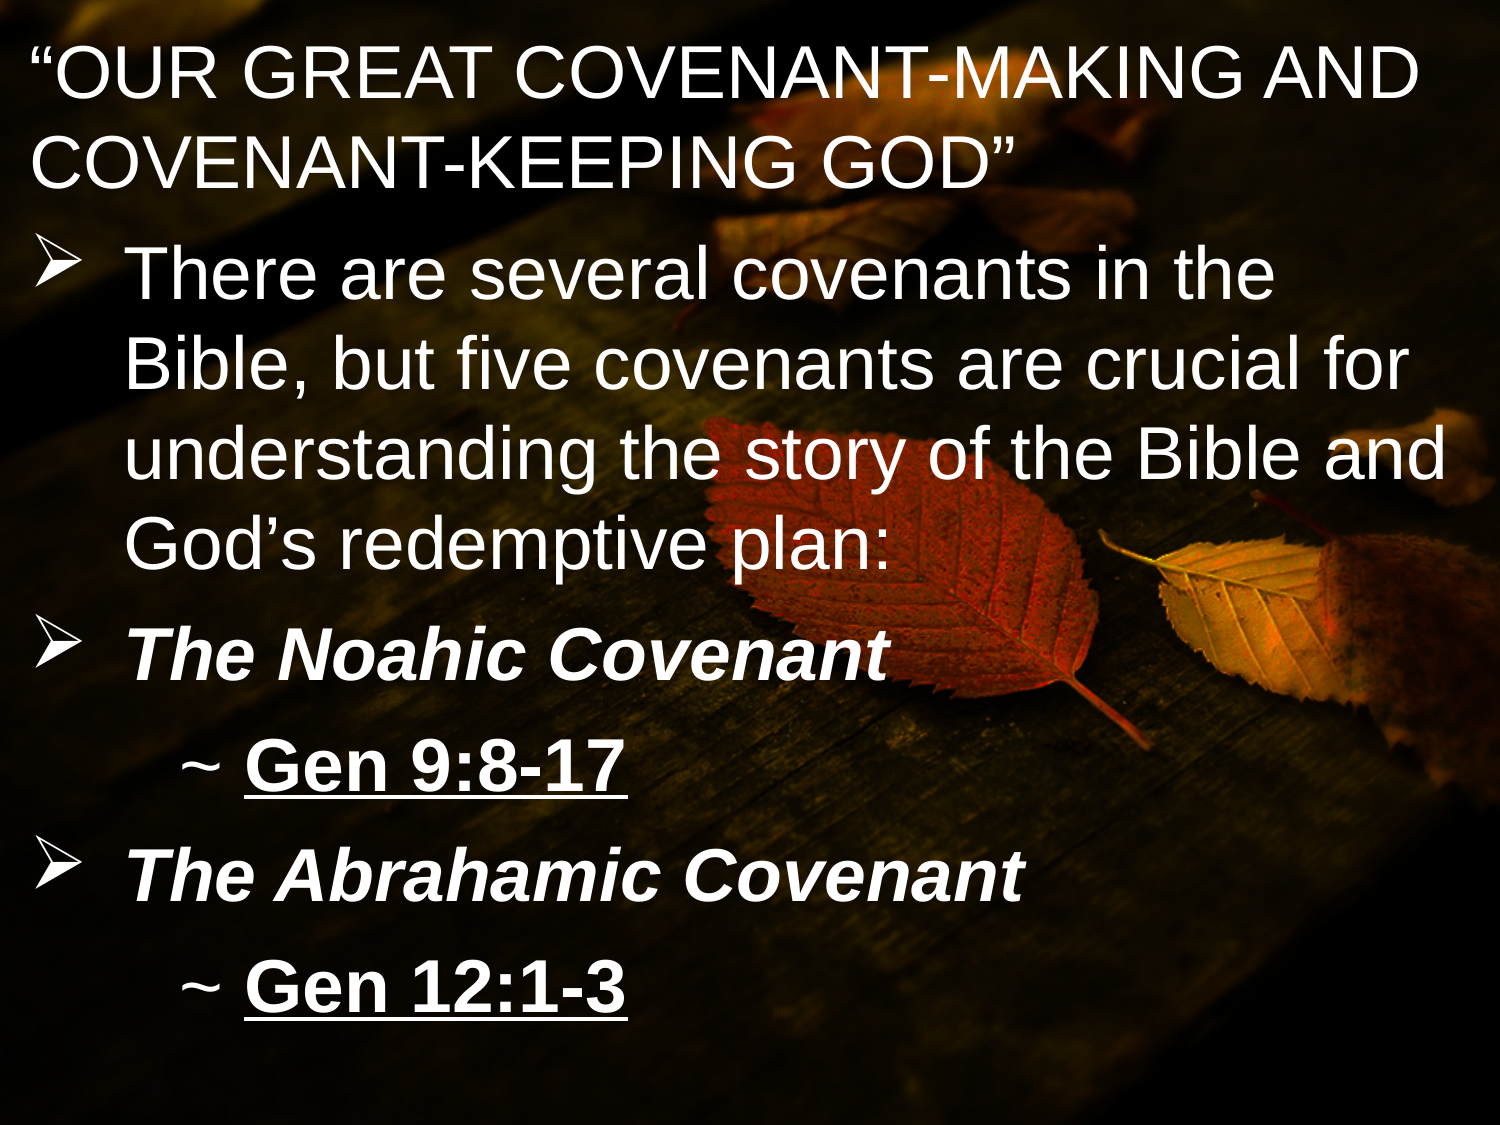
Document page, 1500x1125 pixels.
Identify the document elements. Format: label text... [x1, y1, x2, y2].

picture [0, 0, 1500, 1125]
subtitle “OUR GREAT COVENANT-MAKING AND COVENANT-KEEPING GOD” There are several covenants in the Bible, but five covenants are crucial for understanding the story of the Bible and God’s redemptive plan: The Noahic Covenant ~ Gen 9:8-17 The Abrahamic Covenant ~ Gen 12:1-3 [14, 16, 1484, 1112]
